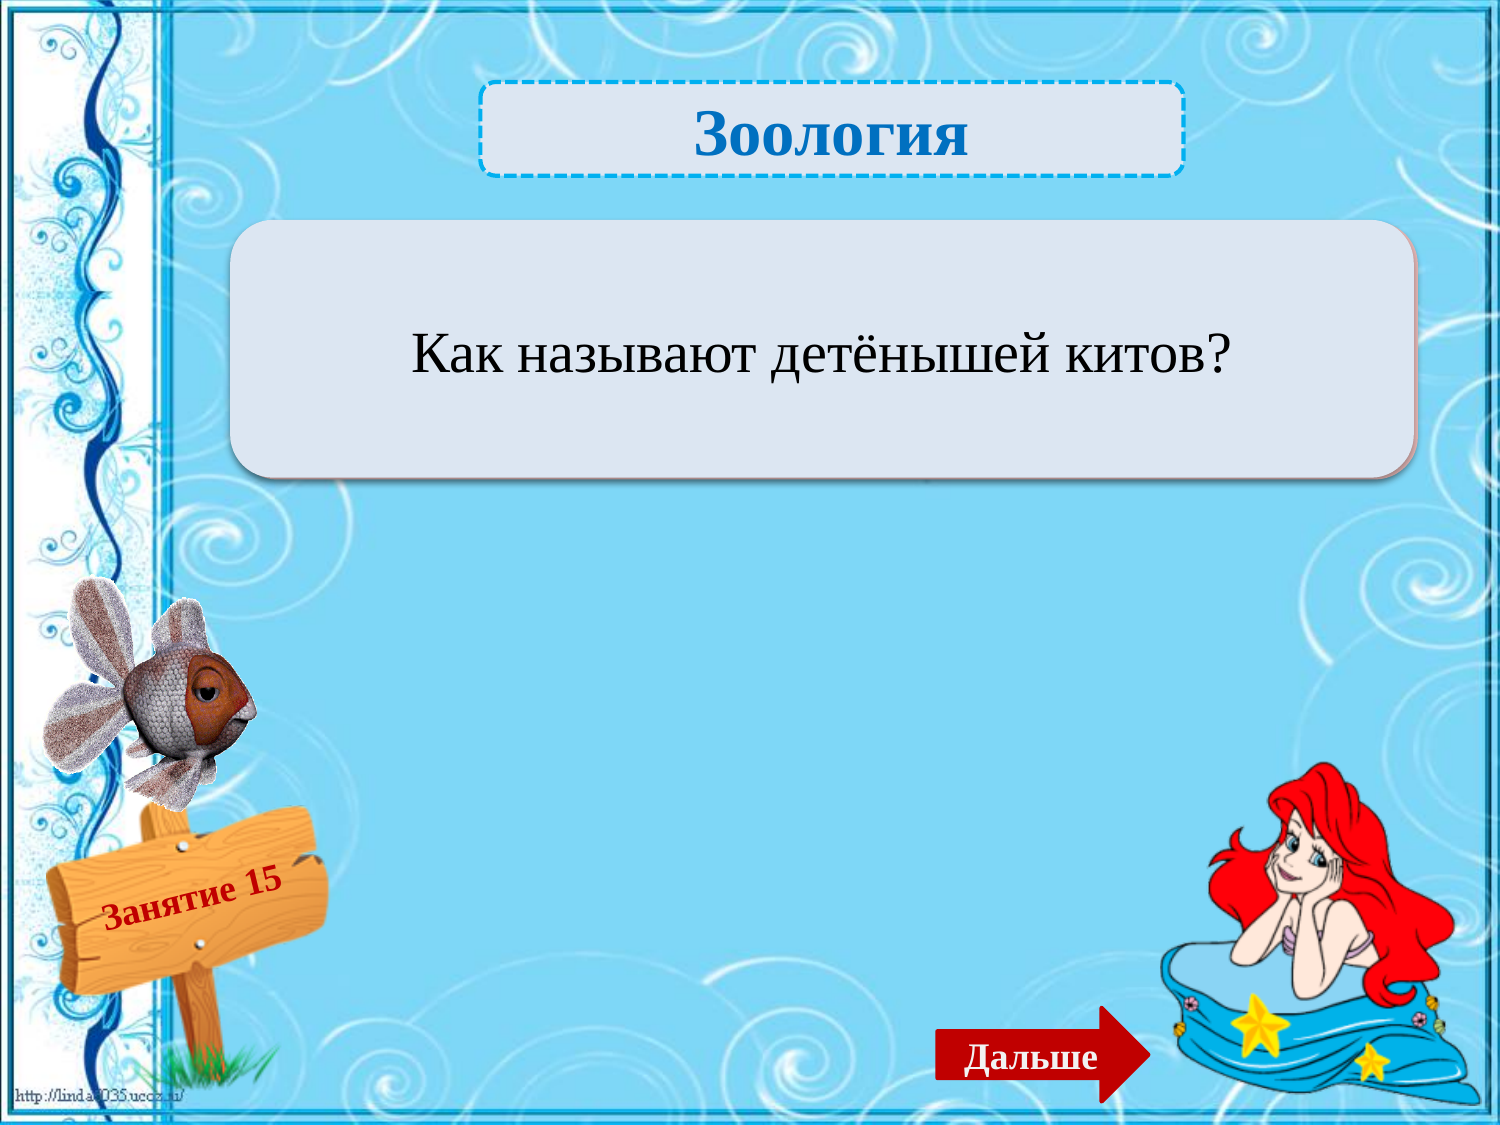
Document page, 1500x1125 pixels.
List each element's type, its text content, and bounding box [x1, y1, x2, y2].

picture [0, 0, 1500, 1125]
text_box [228, 217, 1416, 480]
text_box Дальше [935, 1005, 1151, 1104]
text_box Зоология [478, 79, 1186, 178]
